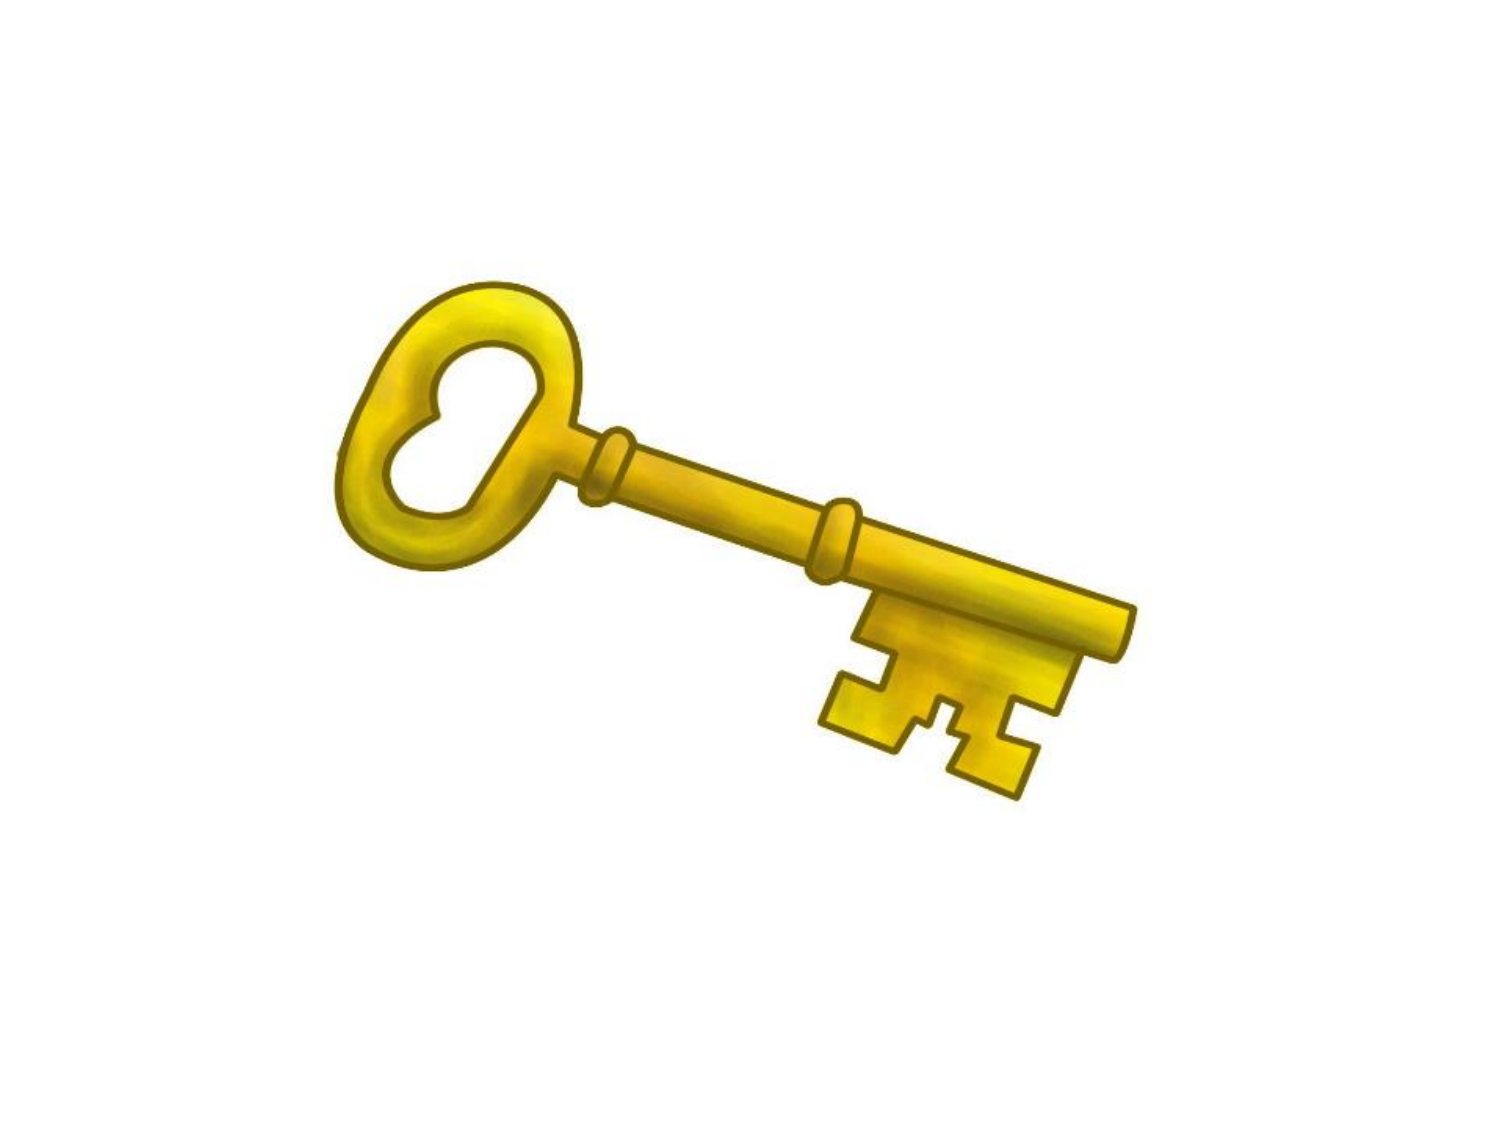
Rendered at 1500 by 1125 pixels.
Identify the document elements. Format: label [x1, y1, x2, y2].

picture [249, 137, 1226, 976]
